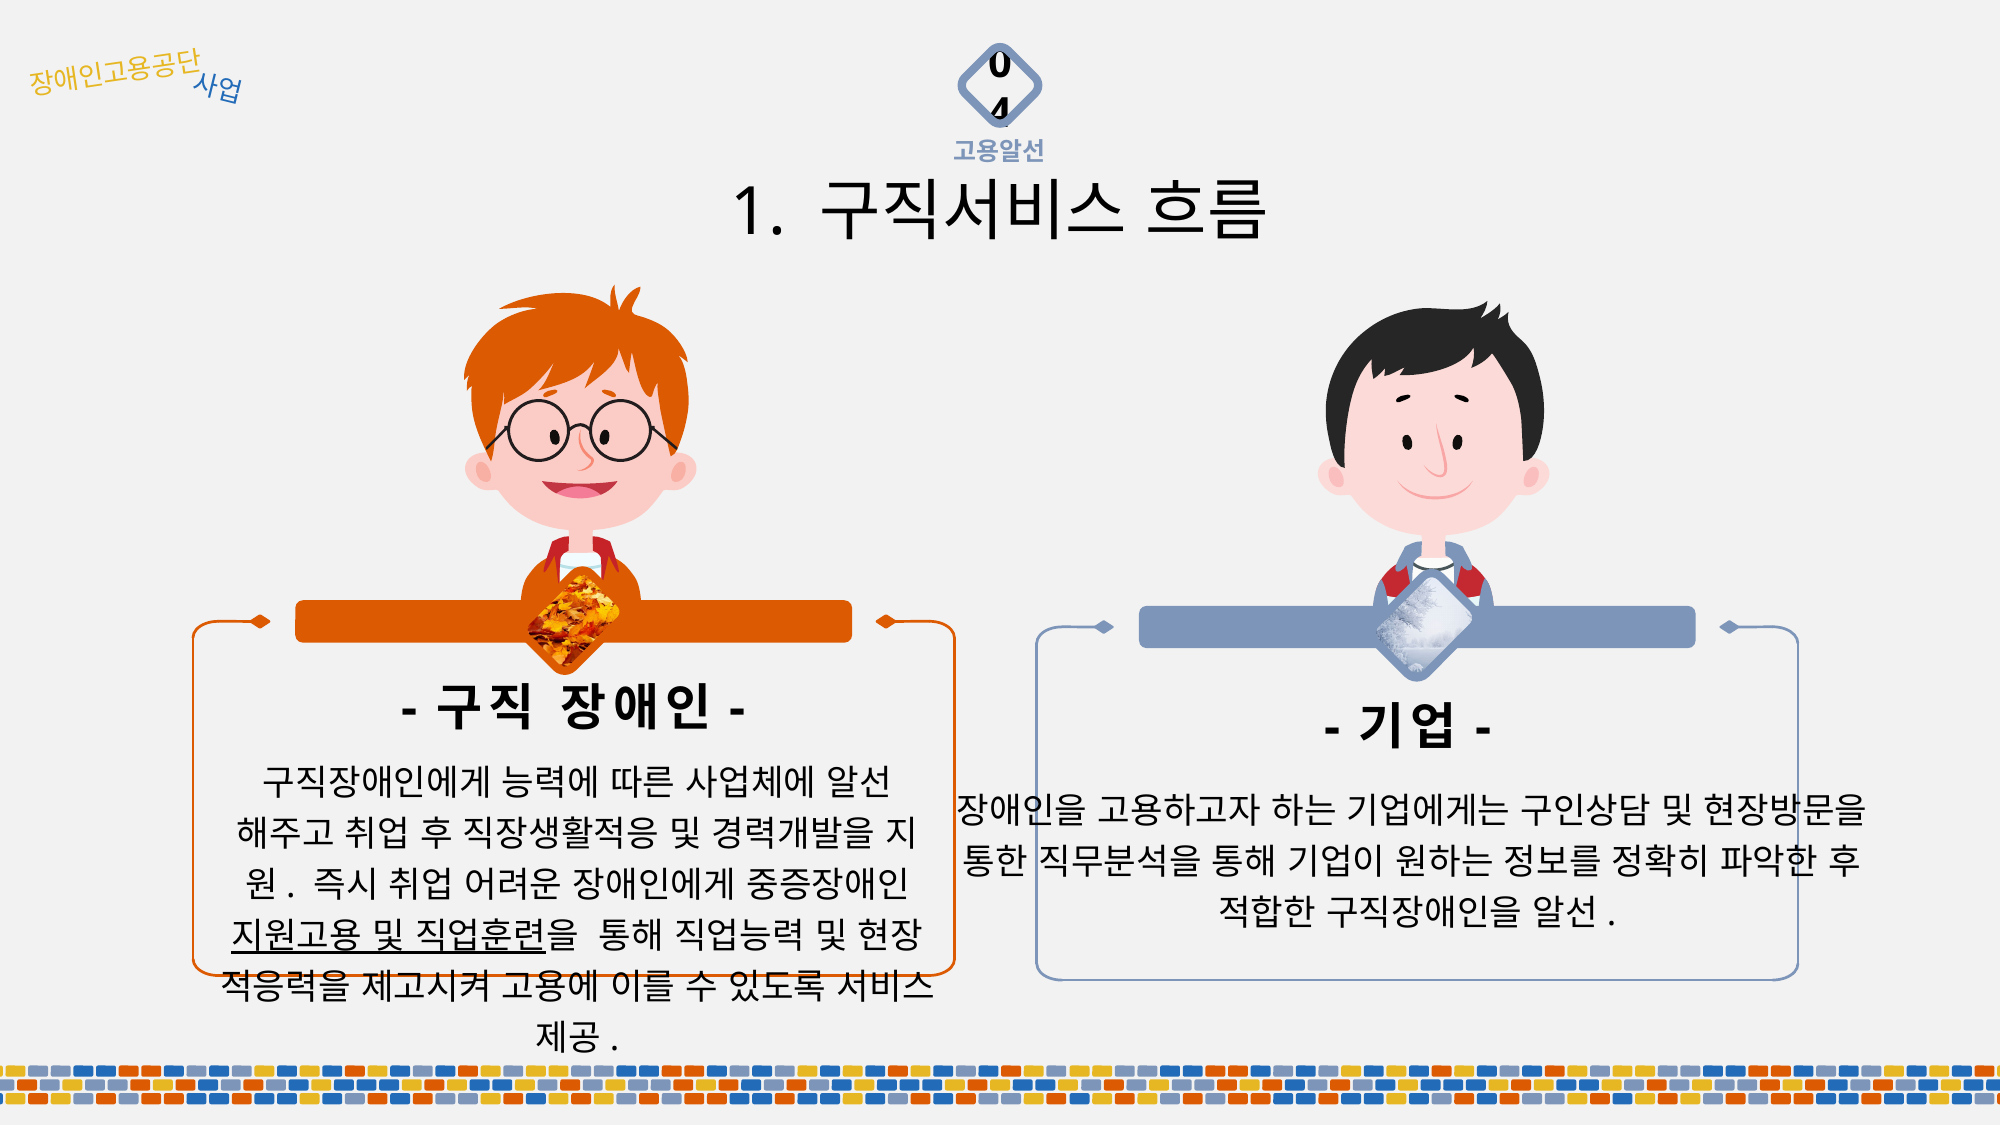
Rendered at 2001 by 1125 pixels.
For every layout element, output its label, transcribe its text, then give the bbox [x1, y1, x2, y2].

text_box 1. 구직서비스 흐름 [715, 160, 1284, 255]
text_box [873, 52, 1127, 119]
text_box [1308, 300, 1559, 589]
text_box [11, 47, 264, 112]
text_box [1017, 589, 1817, 980]
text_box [0, 1065, 2000, 1105]
text_box 고용알선 [939, 128, 1061, 174]
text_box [456, 283, 706, 587]
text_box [193, 587, 958, 976]
